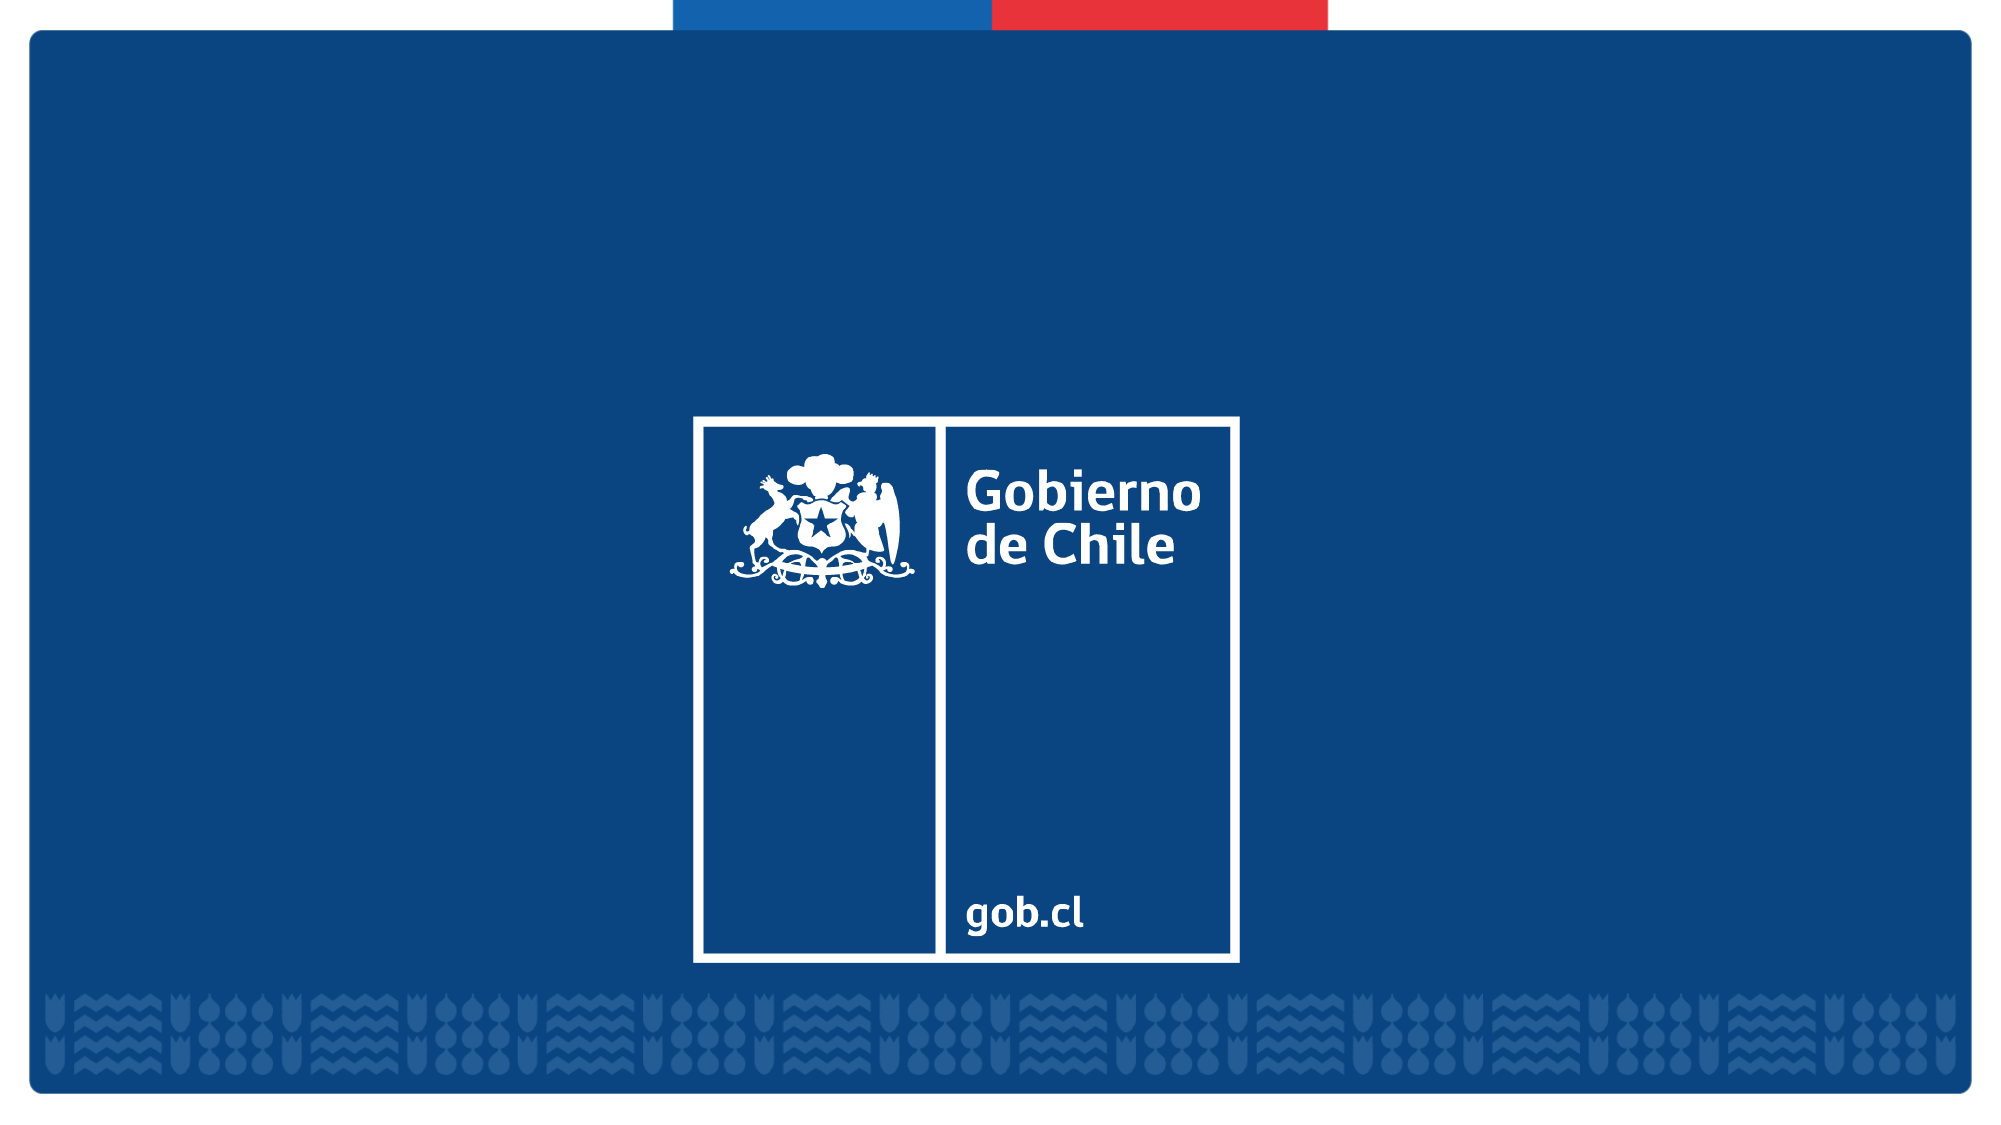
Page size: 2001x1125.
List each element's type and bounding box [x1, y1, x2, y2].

list [693, 416, 1240, 963]
picture [0, 0, 2001, 1125]
